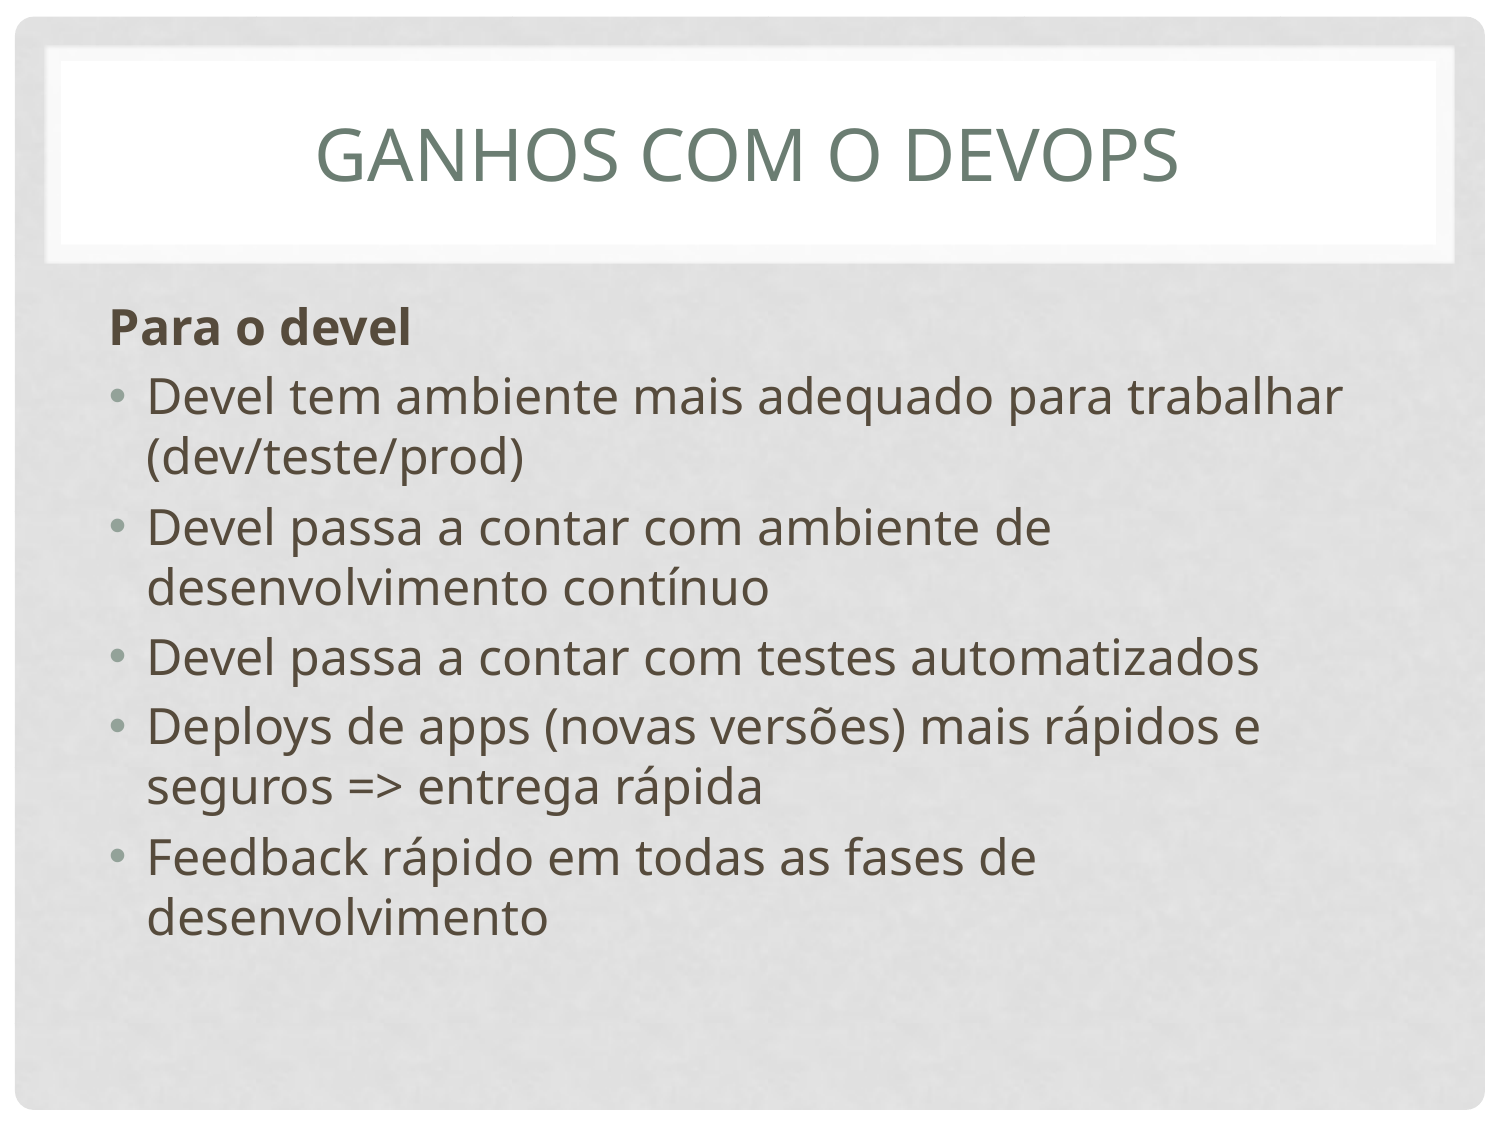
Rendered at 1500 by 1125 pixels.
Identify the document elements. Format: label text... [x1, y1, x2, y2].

title Ganhos com o Devops [69, 66, 1425, 238]
list Para o devel Devel tem ambiente mais adequado para trabalhar (dev/teste/prod) Devel passa a contar com ambiente de desenvolvimento contínuo Devel passa a contar com testes automatizados Deploys de apps (novas versões) mais rápidos e seguros => entrega rápida Feedback rápido em todas as fases de desenvolvimento [75, 287, 1425, 1005]
